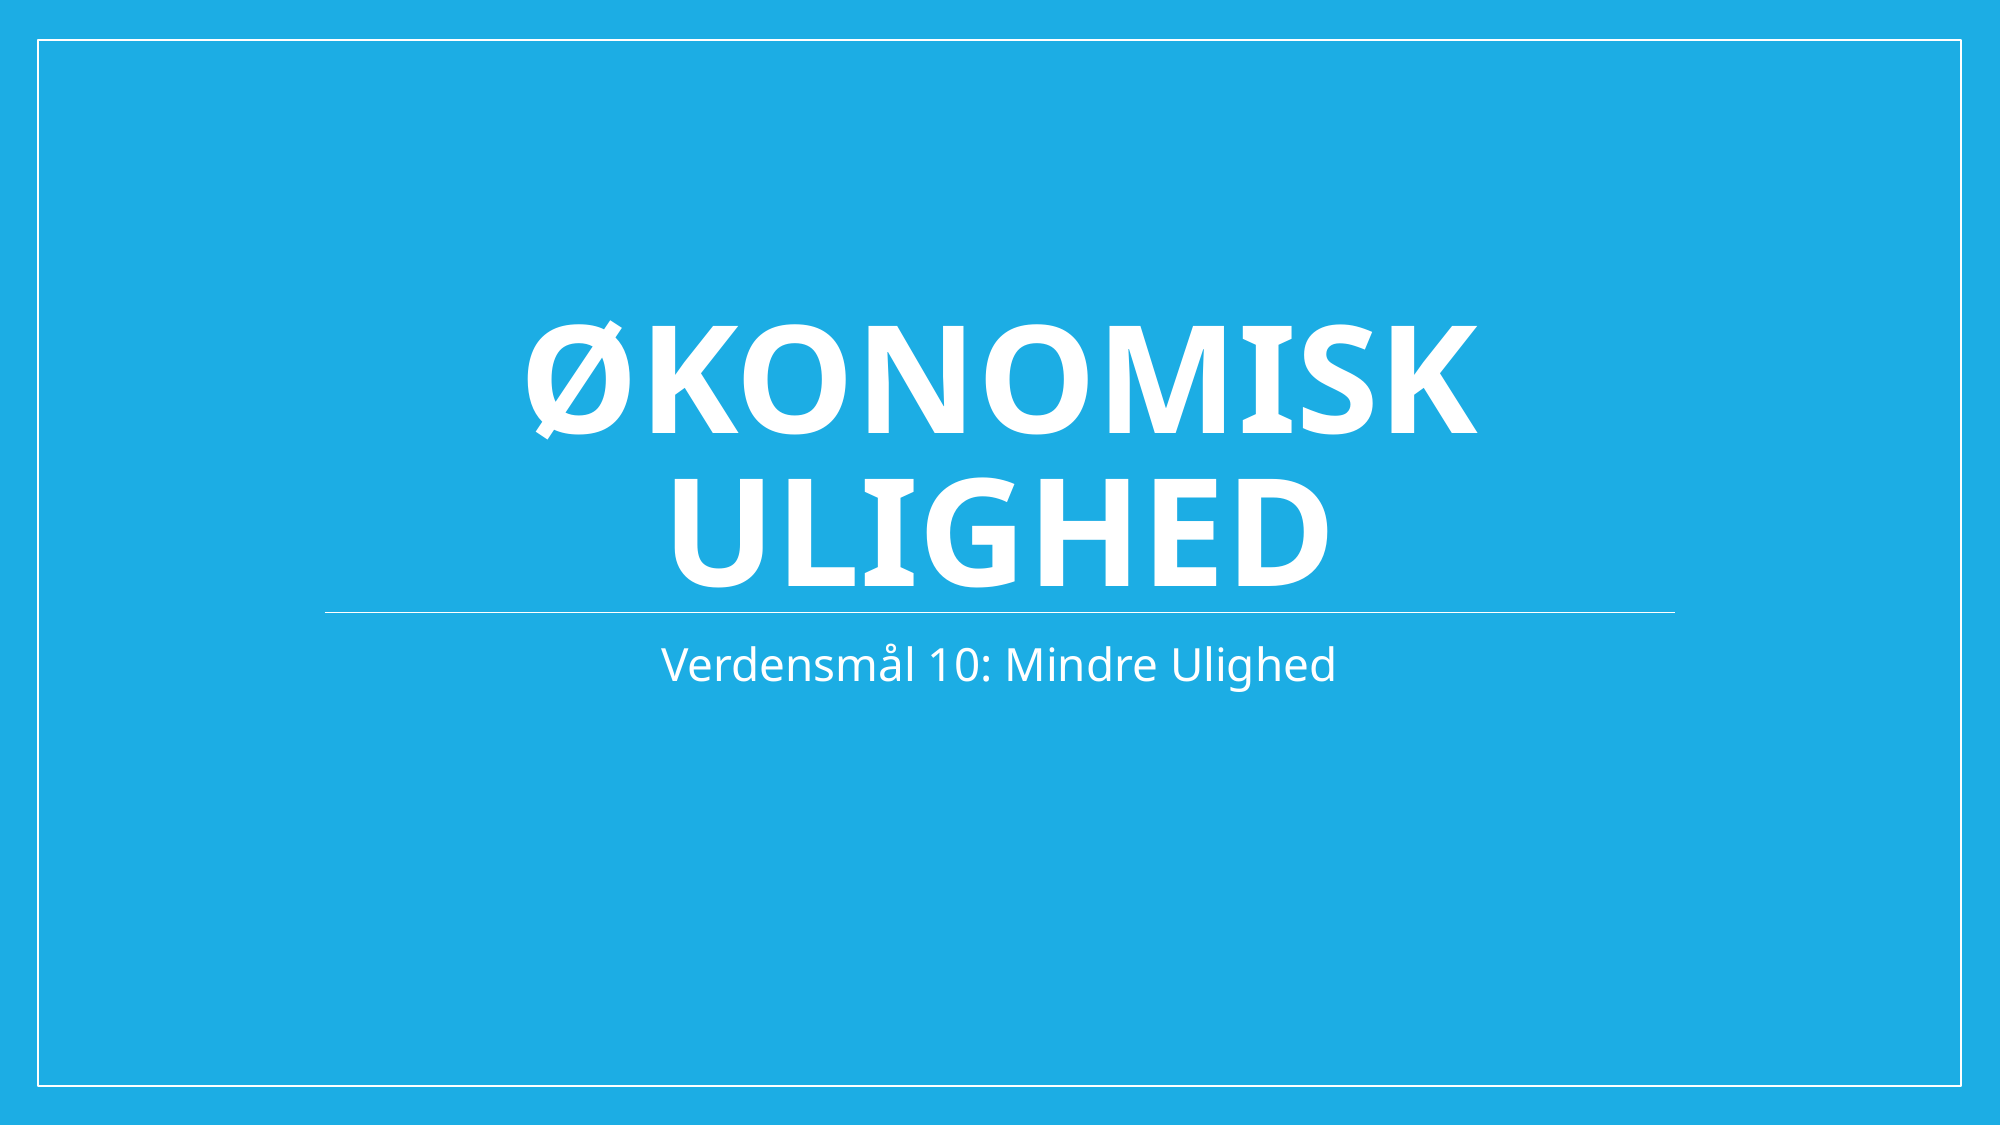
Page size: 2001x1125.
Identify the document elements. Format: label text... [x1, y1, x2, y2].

subtitle Verdensmål 10: Mindre Ulighed [280, 634, 1719, 863]
title Økonomisk Ulighed [182, 144, 1818, 625]
